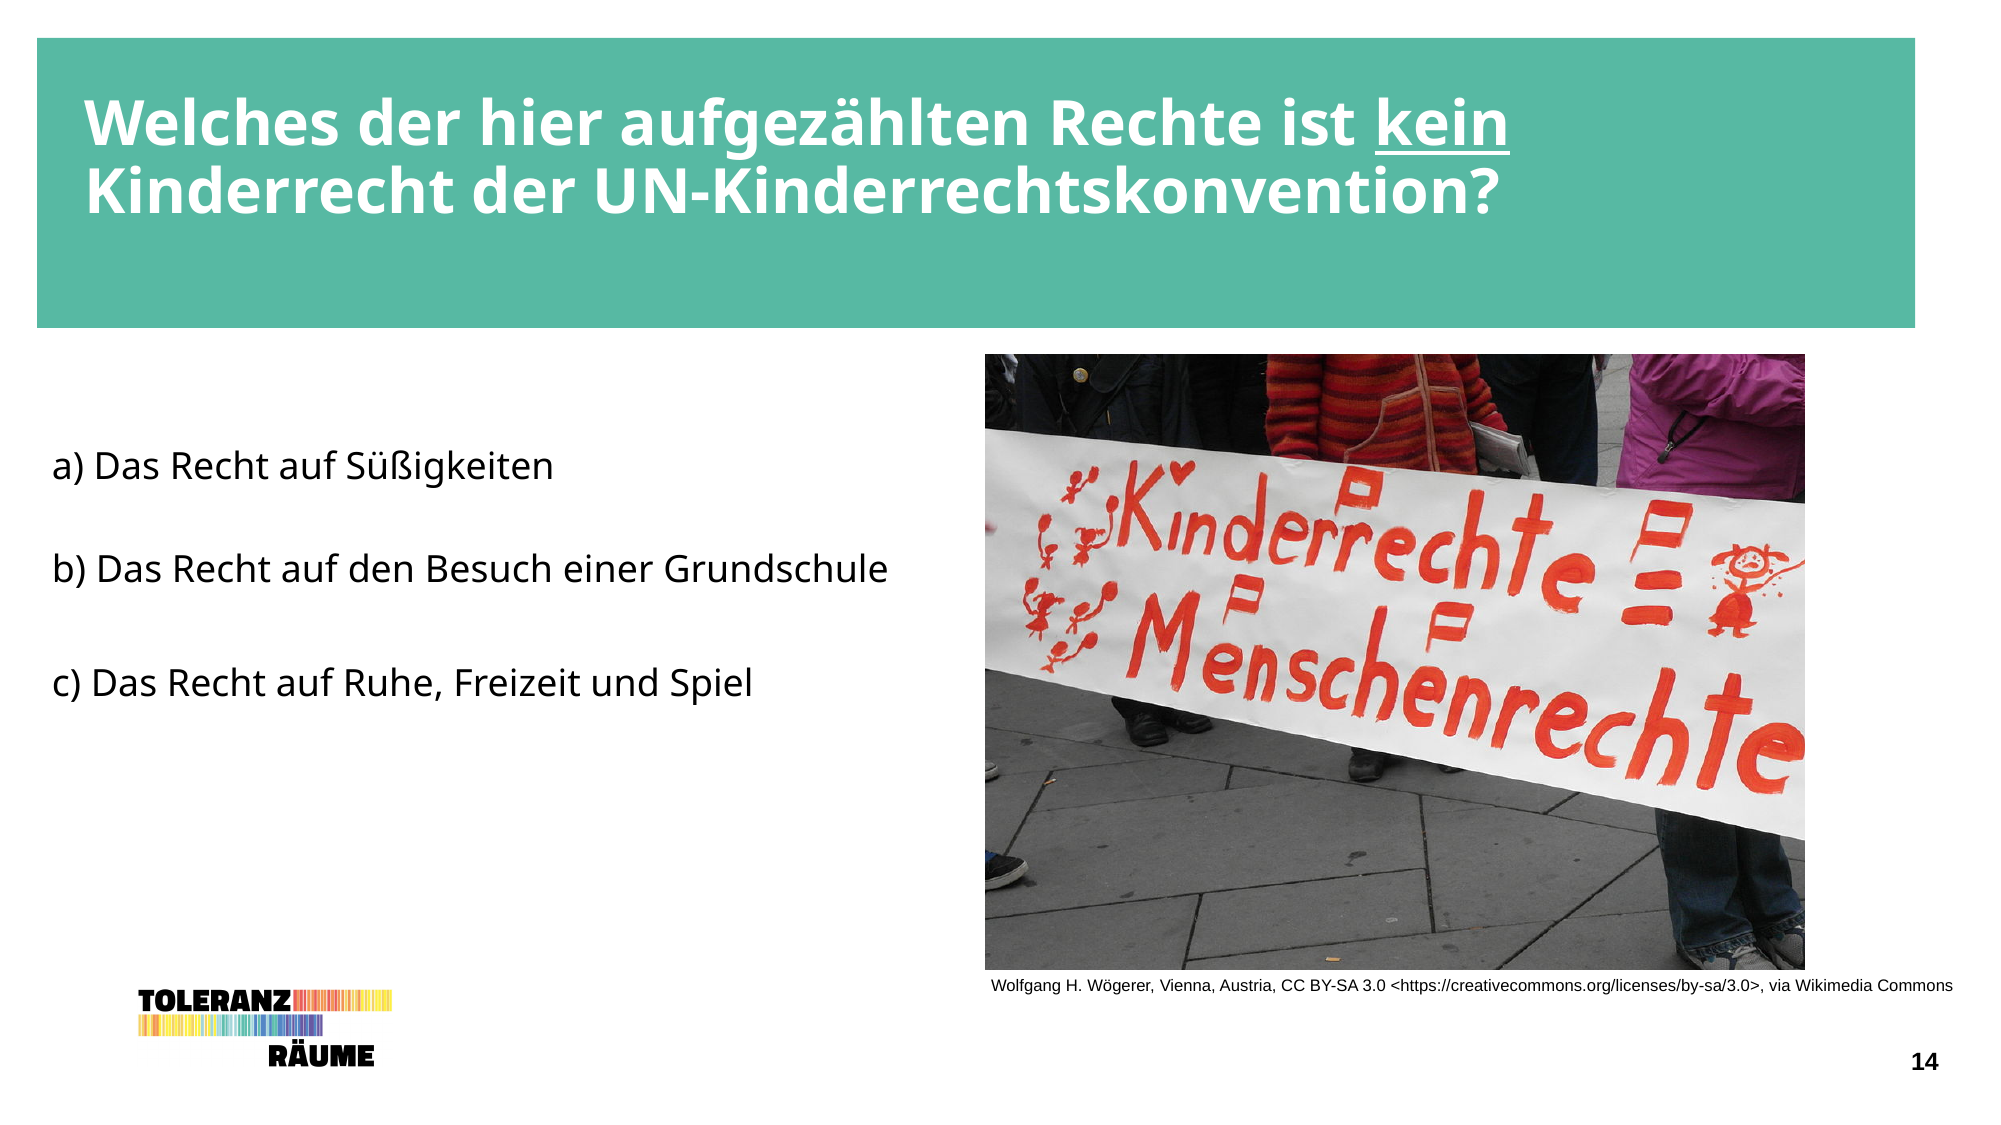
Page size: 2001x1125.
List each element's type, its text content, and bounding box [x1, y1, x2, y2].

text_box [36, 37, 1916, 329]
slide_number 14 [1846, 1034, 1940, 1076]
picture [985, 354, 1805, 970]
text_box Wolfgang H. Wögerer, Vienna, Austria, CC BY-SA 3.0 <https://creativecommons.org/licenses/by-sa/3.0>, via Wikimedia Commons [976, 967, 1999, 1003]
picture [137, 989, 393, 1067]
text_box c) Das Recht auf Ruhe, Freizeit und Spiel [37, 651, 985, 757]
title Welches der hier aufgezählten Rechte ist kein Kinderrecht der UN-Kinderrechtskonvention? [84, 91, 1834, 218]
text_box a) Das Recht auf Süßigkeiten [37, 435, 985, 495]
text_box b) Das Recht auf den Besuch einer Grundschule [37, 534, 985, 598]
